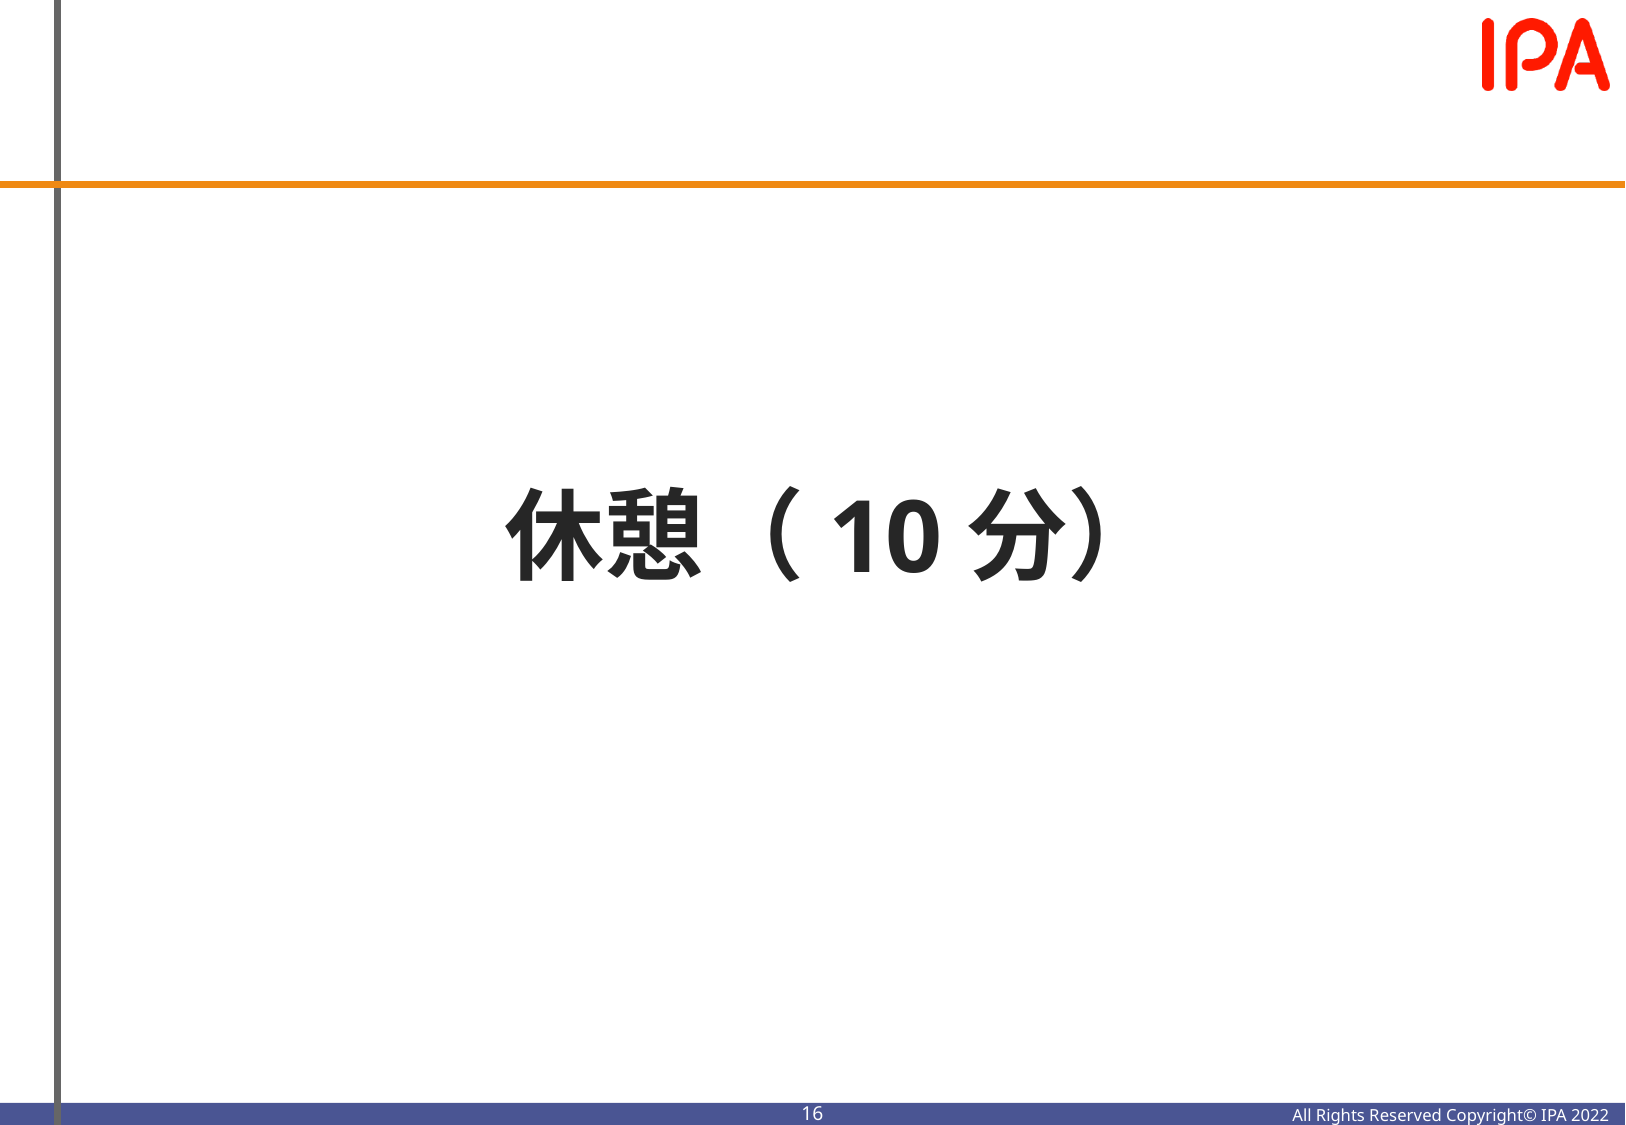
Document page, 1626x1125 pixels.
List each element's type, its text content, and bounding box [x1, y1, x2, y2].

text_box All Rights Reserved Copyright© IPA 2022 [1225, 1097, 1625, 1125]
picture [1482, 18, 1610, 91]
title 休憩（10分） [56, 385, 1616, 681]
text_box 15 [756, 1094, 869, 1125]
